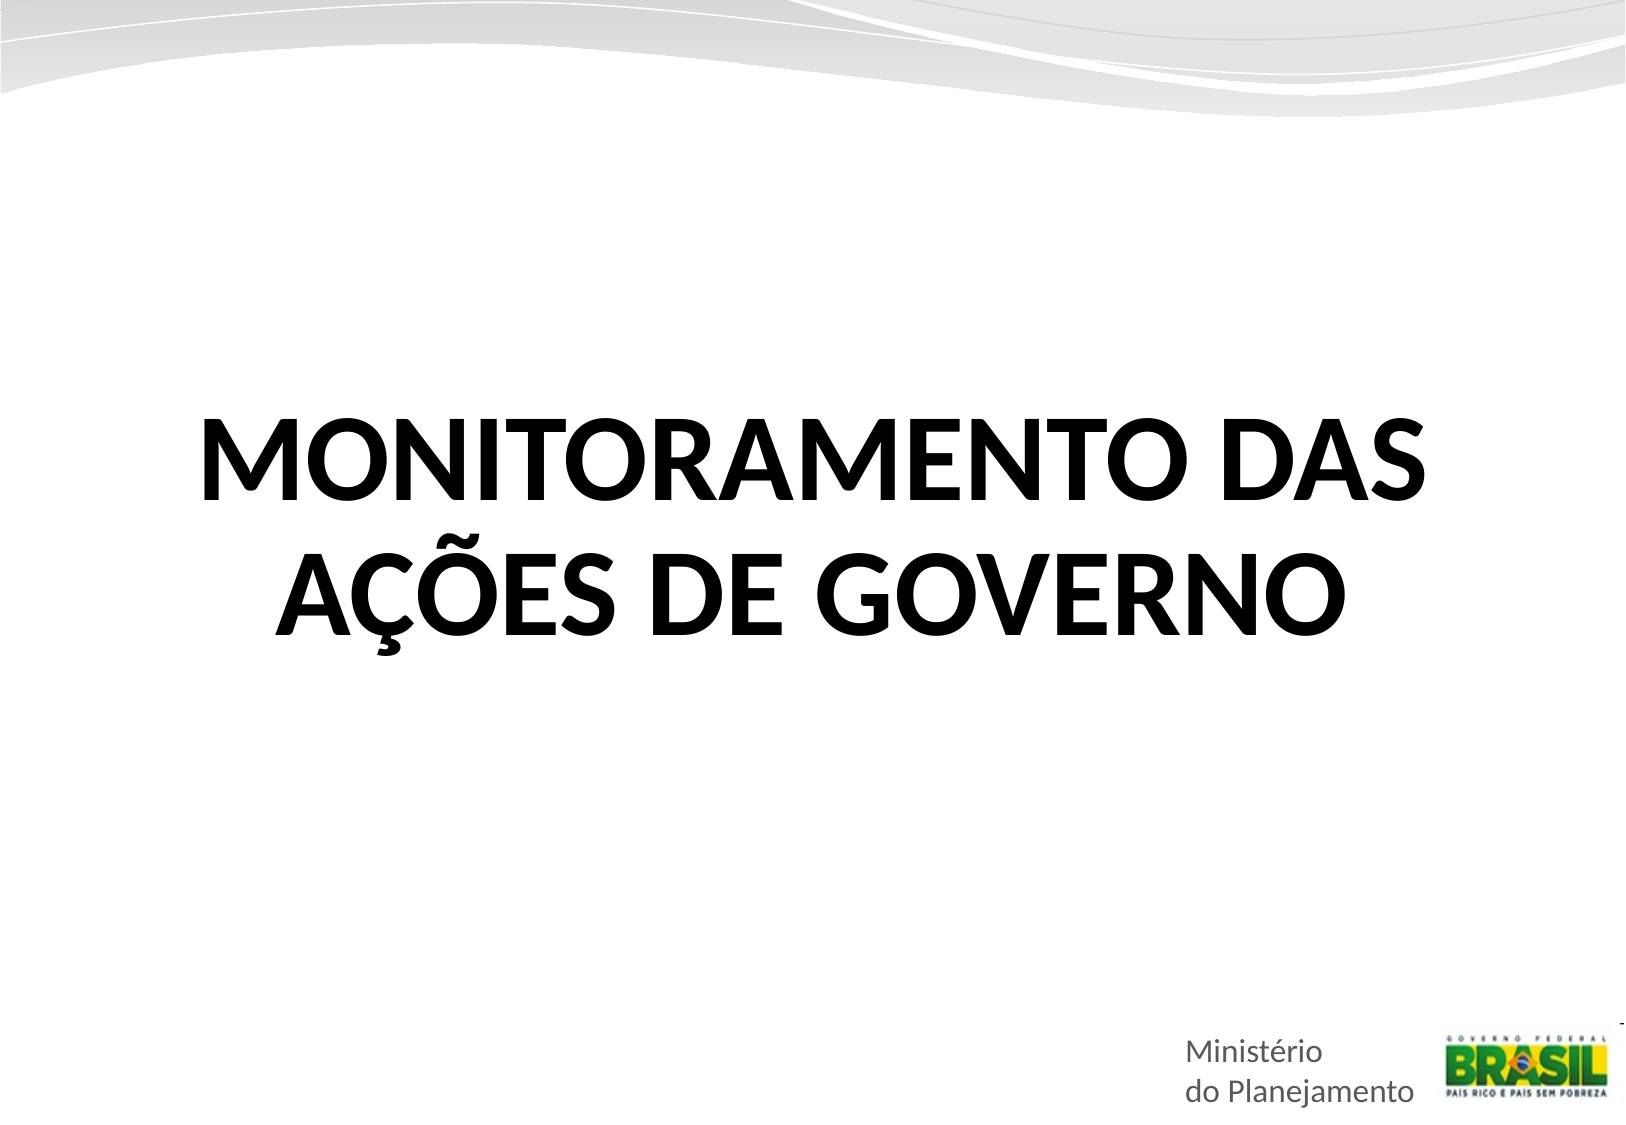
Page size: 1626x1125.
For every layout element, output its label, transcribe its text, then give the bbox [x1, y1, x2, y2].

text_box MONITORAMENTO DAS AÇÕES DE GOVERNO [0, 385, 1625, 806]
picture [1437, 1023, 1624, 1110]
